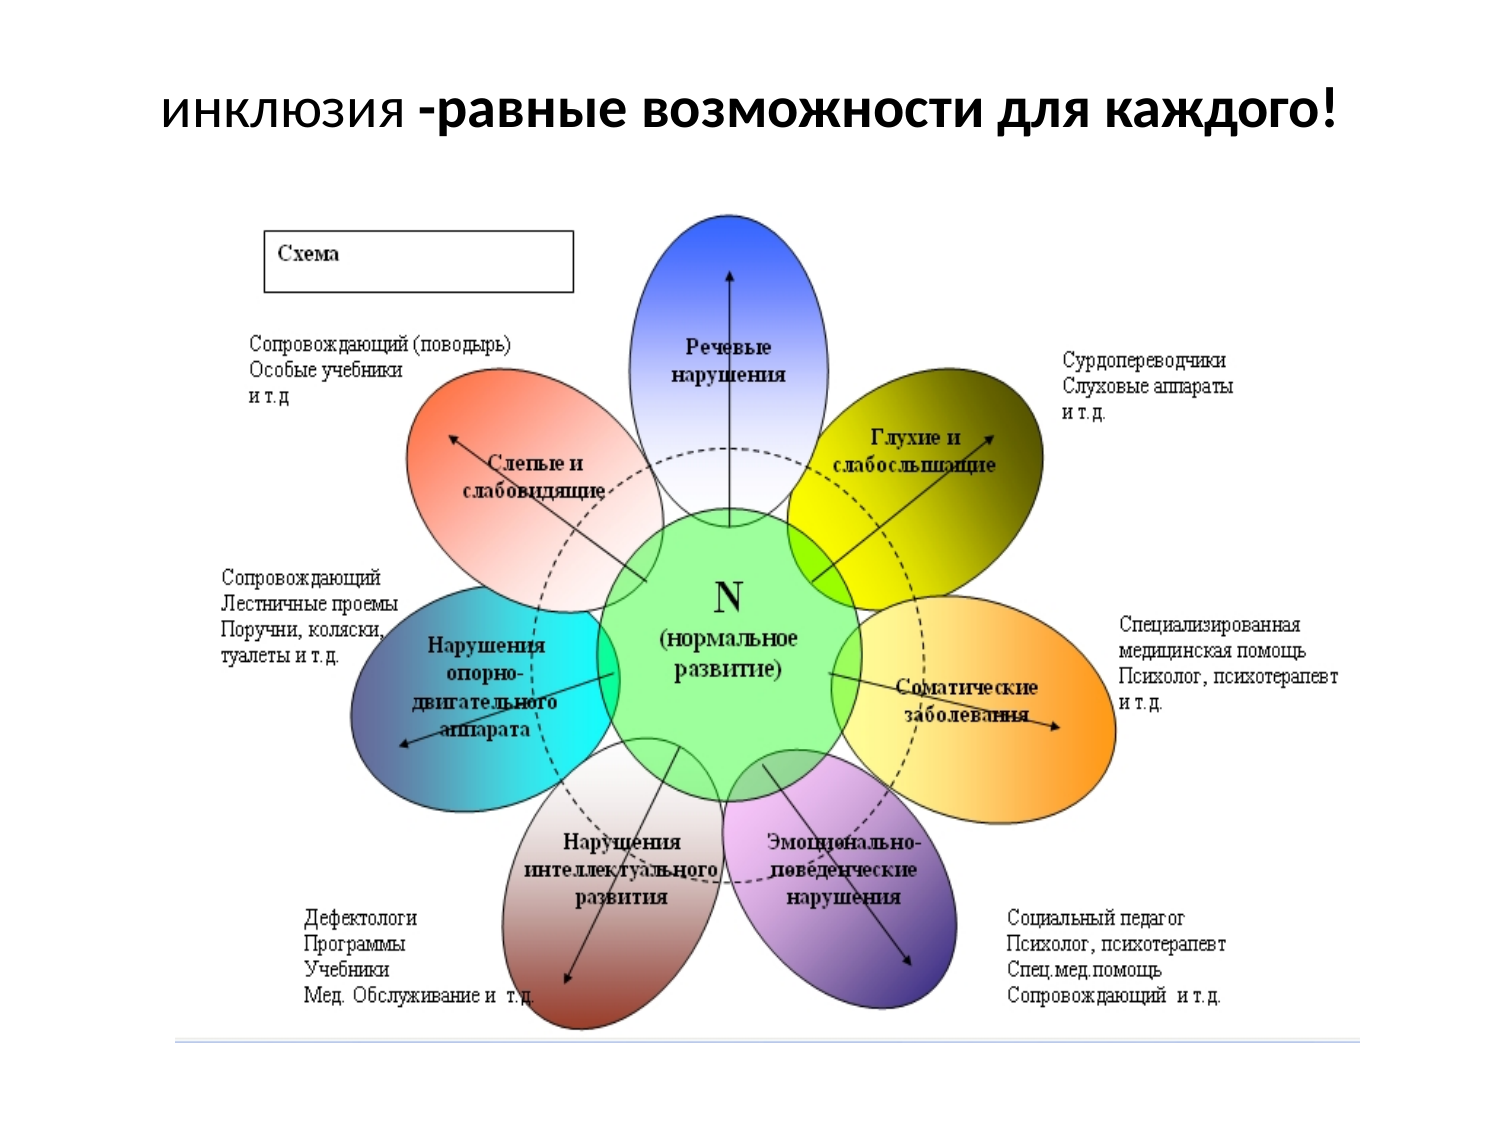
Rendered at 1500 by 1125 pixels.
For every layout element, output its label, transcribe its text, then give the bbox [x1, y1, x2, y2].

title инклюзия -равные возможности для каждого! [75, 45, 1425, 233]
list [175, 187, 1360, 1044]
